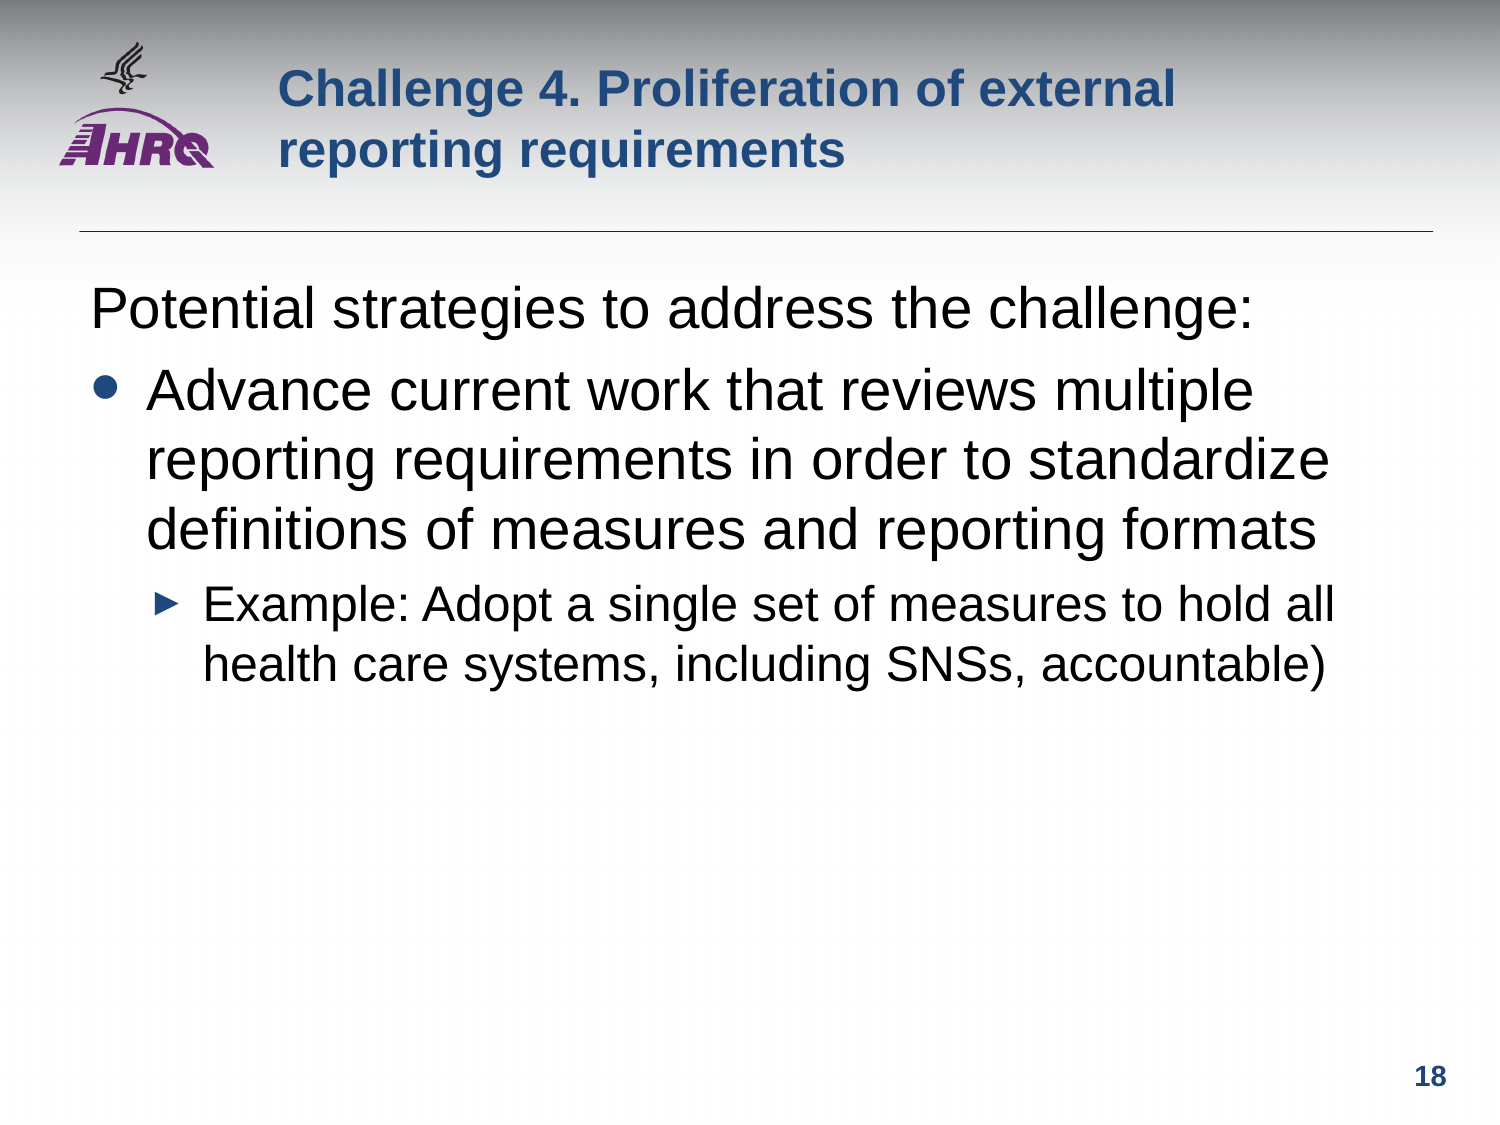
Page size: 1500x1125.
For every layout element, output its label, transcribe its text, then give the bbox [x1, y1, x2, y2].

picture [0, 0, 1500, 1125]
list Potential strategies to address the challenge: Advance current work that reviews multiple reporting requirements in order to standardize definitions of measures and reporting formats Example: Adopt a single set of measures to hold all health care systems, including SNSs, accountable) [75, 262, 1425, 1005]
title Challenge 4. Proliferation of external reporting requirements [262, 45, 1425, 188]
text_box 18 [1321, 1032, 1447, 1093]
